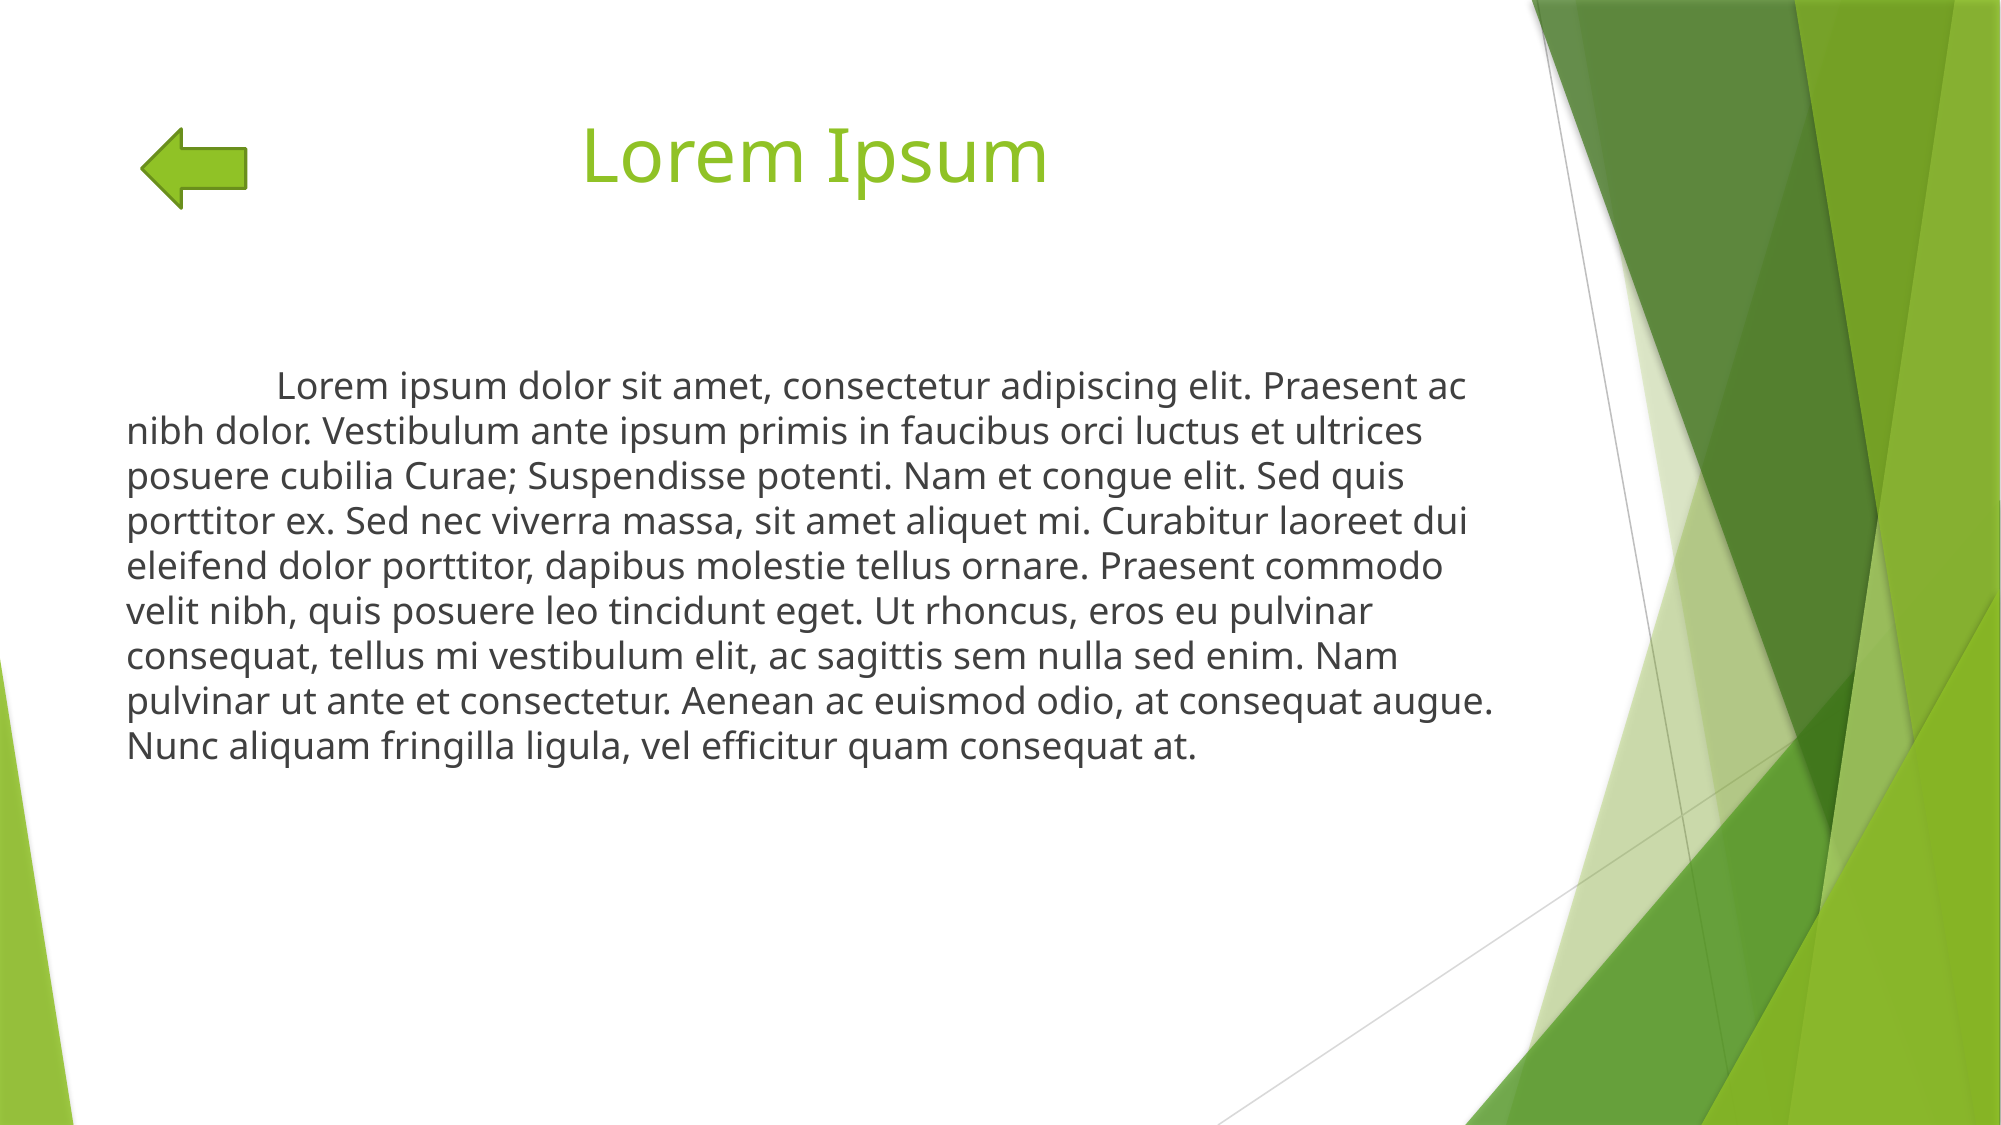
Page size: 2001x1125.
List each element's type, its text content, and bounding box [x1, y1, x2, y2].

title Lorem Ipsum [111, 99, 1522, 317]
list Lorem ipsum dolor sit amet, consectetur adipiscing elit. Praesent ac nibh dolor. Vestibulum ante ipsum primis in faucibus orci luctus et ultrices posuere cubilia Curae; Suspendisse potenti. Nam et congue elit. Sed quis porttitor ex. Sed nec viverra massa, sit amet aliquet mi. Curabitur laoreet dui eleifend dolor porttitor, dapibus molestie tellus ornare. Praesent commodo velit nibh, quis posuere leo tincidunt eget. Ut rhoncus, eros eu pulvinar consequat, tellus mi vestibulum elit, ac sagittis sem nulla sed enim. Nam pulvinar ut ante et consectetur. Aenean ac euismod odio, at consequat augue. Nunc aliquam fringilla ligula, vel efficitur quam consequat at. [111, 354, 1522, 992]
text_box [140, 127, 248, 210]
